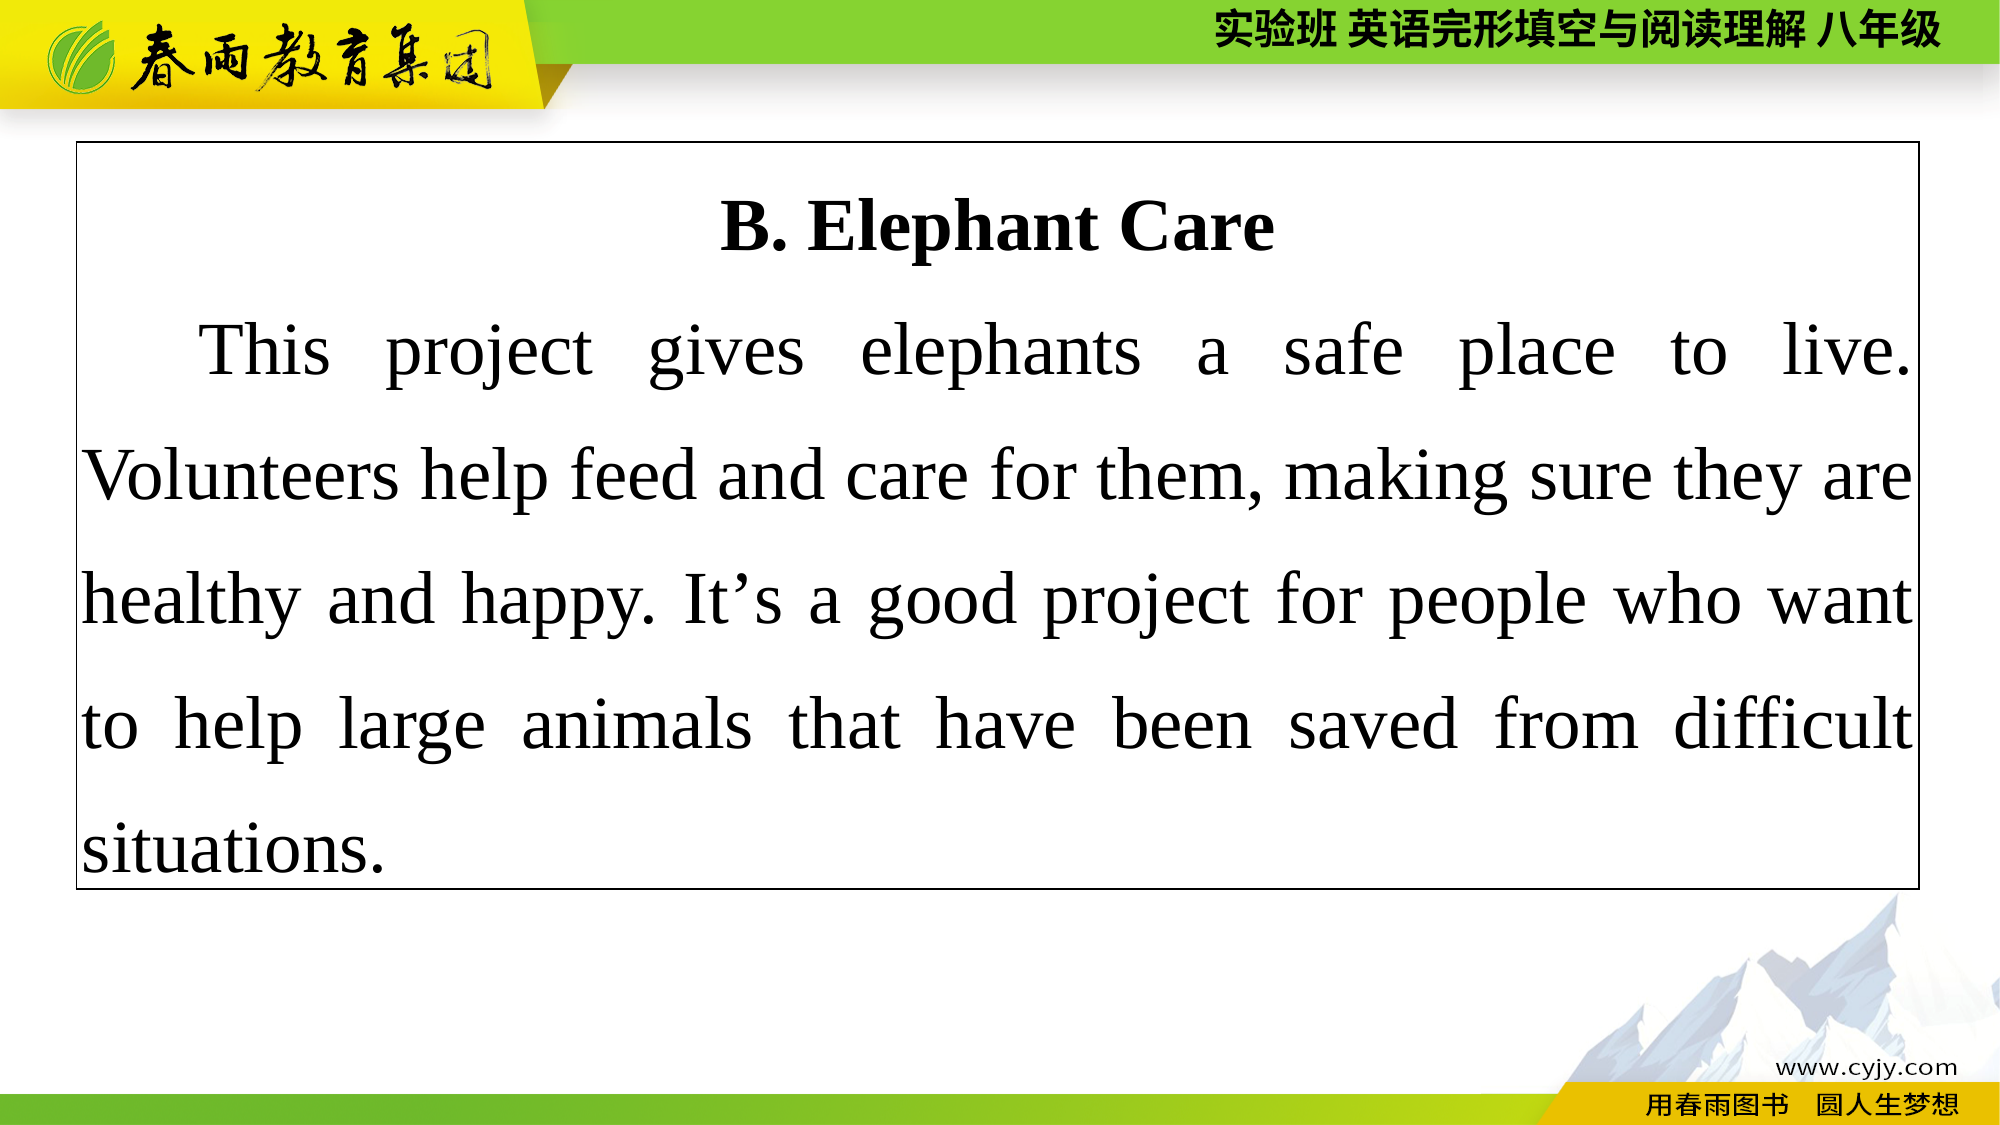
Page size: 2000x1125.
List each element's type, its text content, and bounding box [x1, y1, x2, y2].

table_header B. Elephant Care This project gives elephants a safe place to live. Volunteers help feed and care for them, making sure they are healthy and happy. It’s a good project for people who want to help large animals that have been saved from difficult situations. [77, 143, 1918, 888]
picture [0, 0, 2000, 1125]
